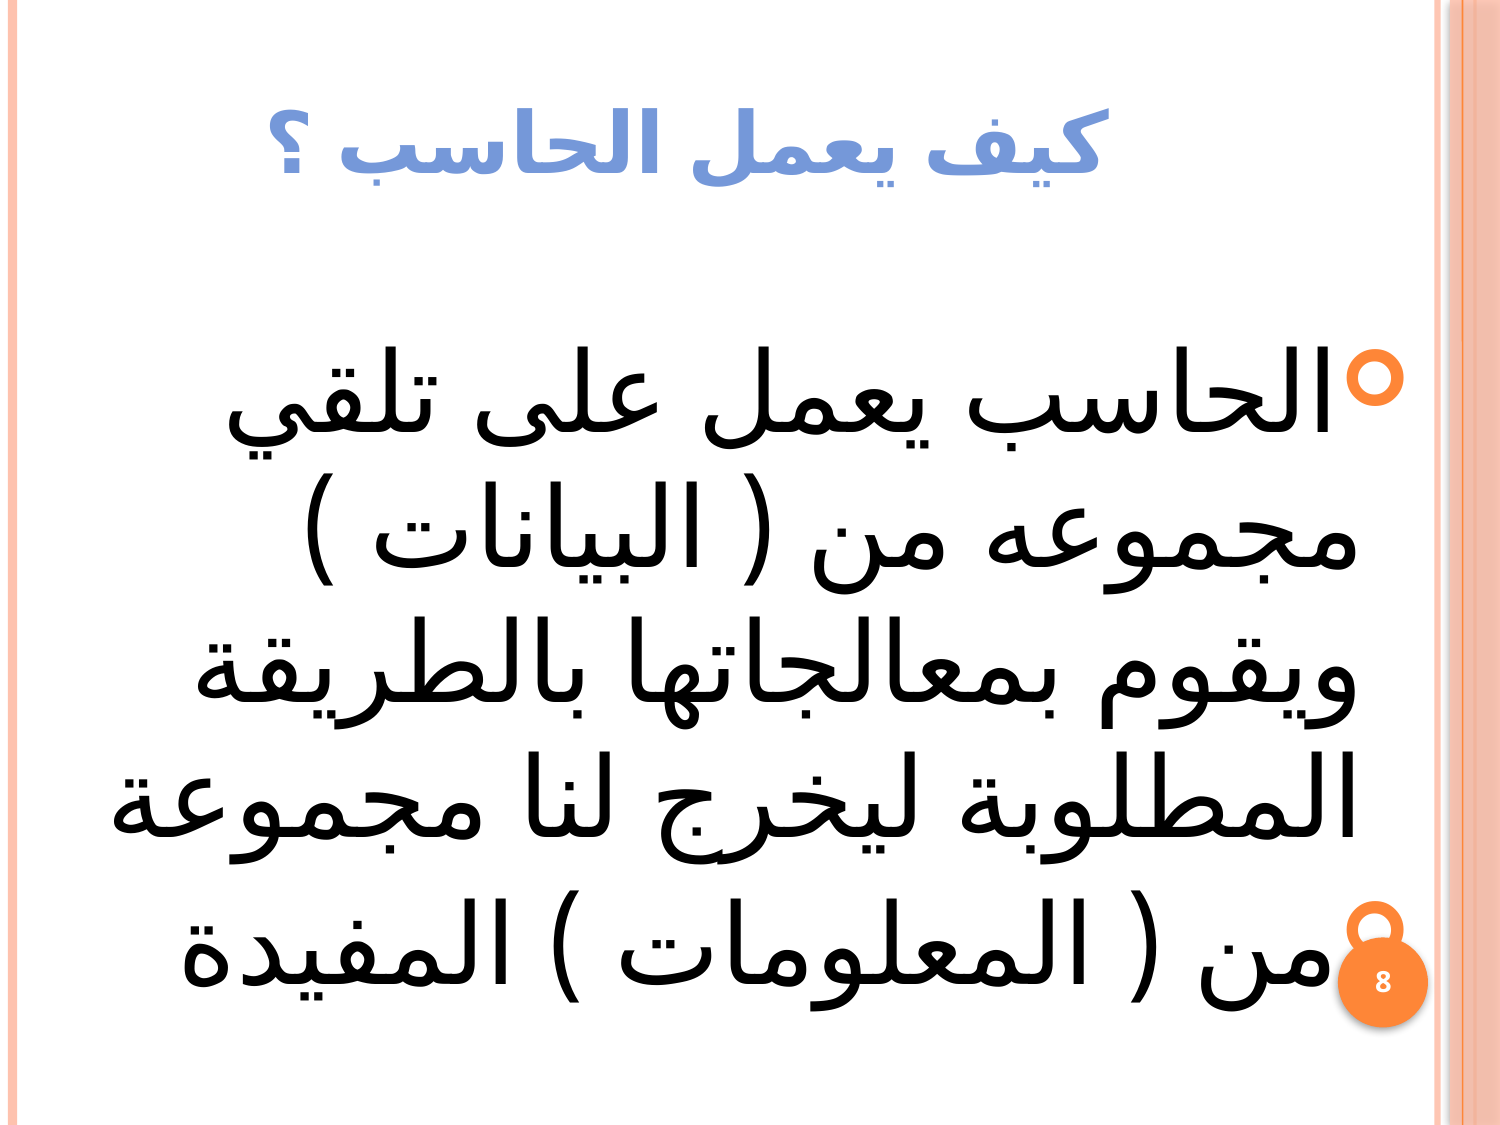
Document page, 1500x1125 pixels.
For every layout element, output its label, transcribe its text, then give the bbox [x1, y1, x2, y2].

title كيف يعمل الحاسب ؟ [75, 45, 1300, 233]
slide_number 8 [1333, 940, 1434, 1027]
list الحاسب يعمل على تلقي مجموعه من ( البيانات ) ويقوم بمعالجاتها بالطريقة المطلوبة ليخرج لنا مجموعة من ( المعلومات ) المفيدة [75, 312, 1425, 1033]
